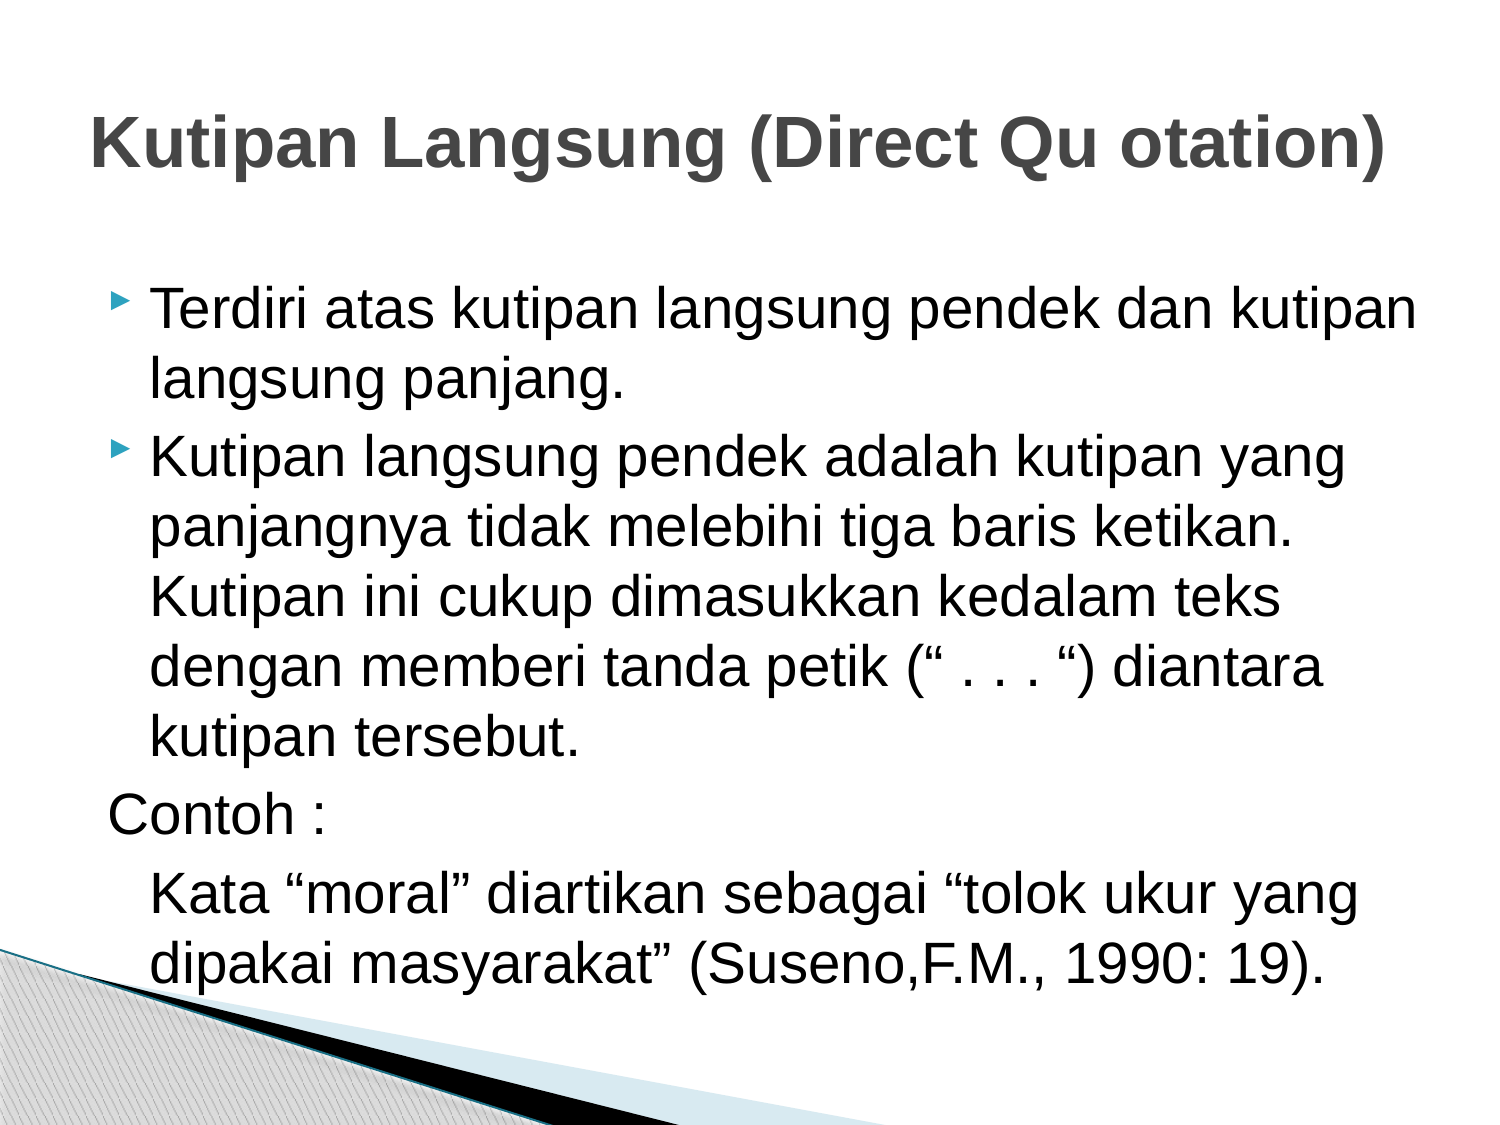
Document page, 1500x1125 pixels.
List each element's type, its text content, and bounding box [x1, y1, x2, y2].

title Kutipan Langsung (Direct Qu otation) [75, 45, 1425, 233]
list Terdiri atas kutipan langsung pendek dan kutipan langsung panjang. Kutipan langsung pendek adalah kutipan yang panjangnya tidak melebihi tiga baris ketikan. Kutipan ini cukup dimasukkan kedalam teks dengan memberi tanda petik (“ . . . “) diantara kutipan tersebut. Contoh : Kata “moral” diartikan sebagai “tolok ukur yang dipakai masyarakat” (Suseno,F.M., 1990: 19). [75, 262, 1454, 1055]
